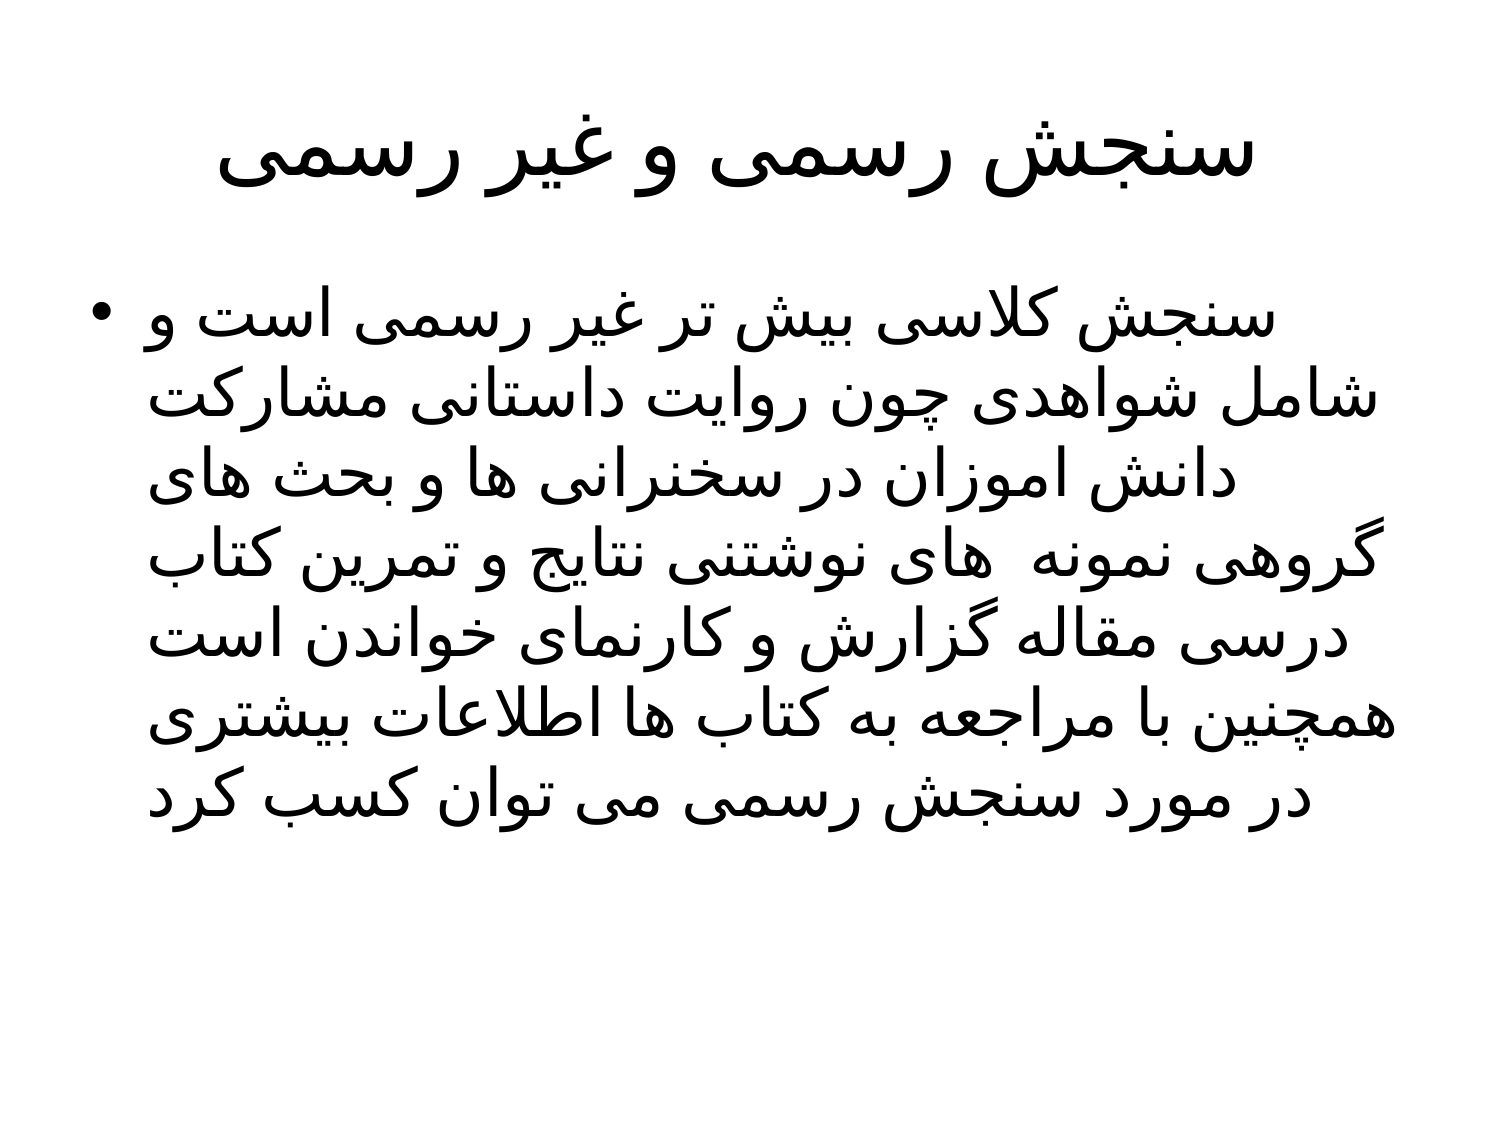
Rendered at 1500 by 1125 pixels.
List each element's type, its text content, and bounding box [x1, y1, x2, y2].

list سنجش کلاسی بیش تر غیر رسمی است و شامل شواهدی چون روایت داستانی مشارکت دانش اموزان در سخنرانی ها و بحث های گروهی نمونه های نوشتنی نتایج و تمرین کتاب درسی مقاله گزارش و کارنمای خواندن است همچنین با مراجعه به کتاب ها اطلاعات بیشتری در مورد سنجش رسمی می توان کسب کرد [75, 262, 1425, 1005]
title سنجش رسمی و غیر رسمی [75, 45, 1425, 233]
